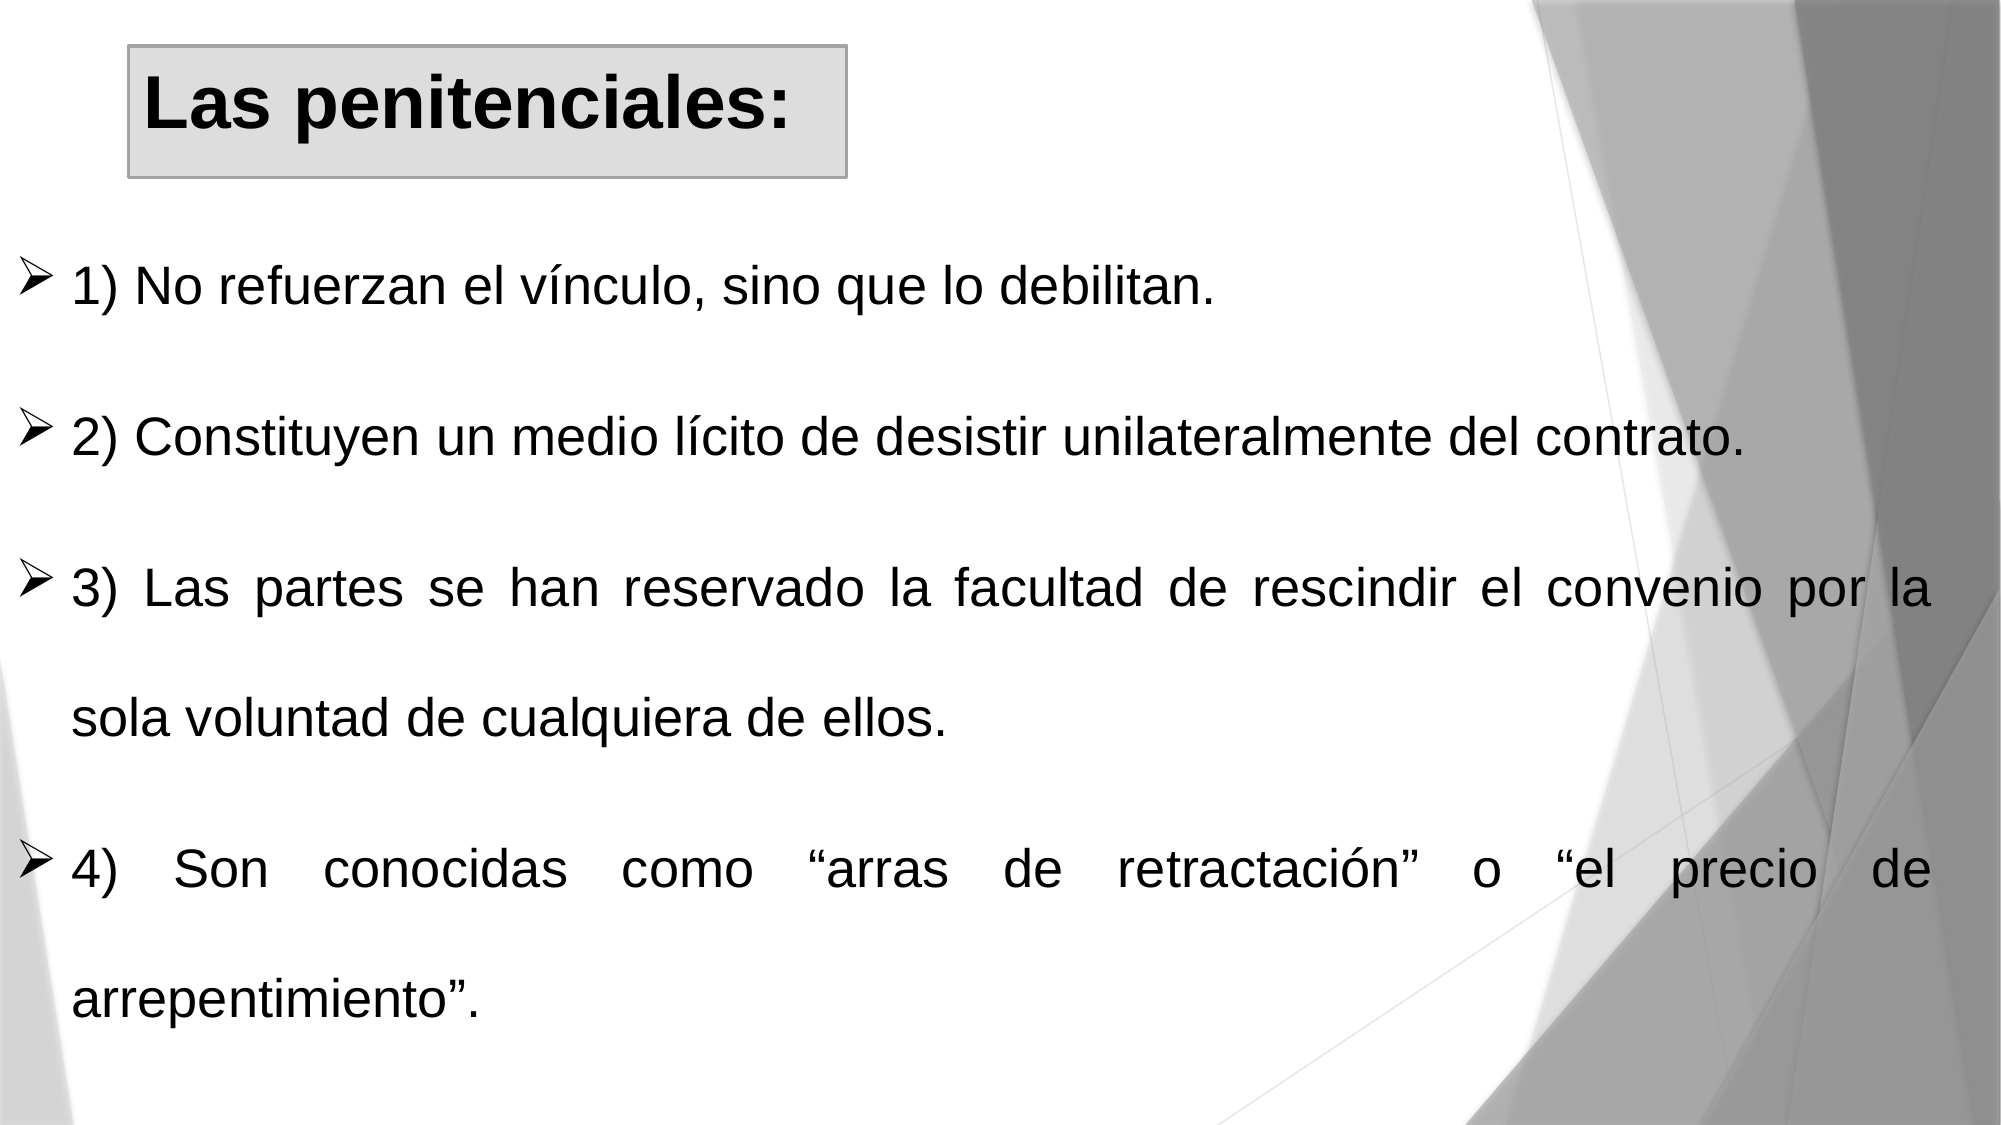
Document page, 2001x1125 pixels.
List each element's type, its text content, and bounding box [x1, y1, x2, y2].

list 1) No refuerzan el vínculo, sino que lo debilitan. 2) Constituyen un medio lícito de desistir unilateralmente del contrato. 3) Las partes se han reservado la facultad de rescindir el convenio por la sola voluntad de cualquiera de ellos. 4) Son conocidas como “arras de retractación” o “el precio de arrepentimiento”. [0, 177, 1950, 1097]
title Las penitenciales: [127, 44, 848, 177]
